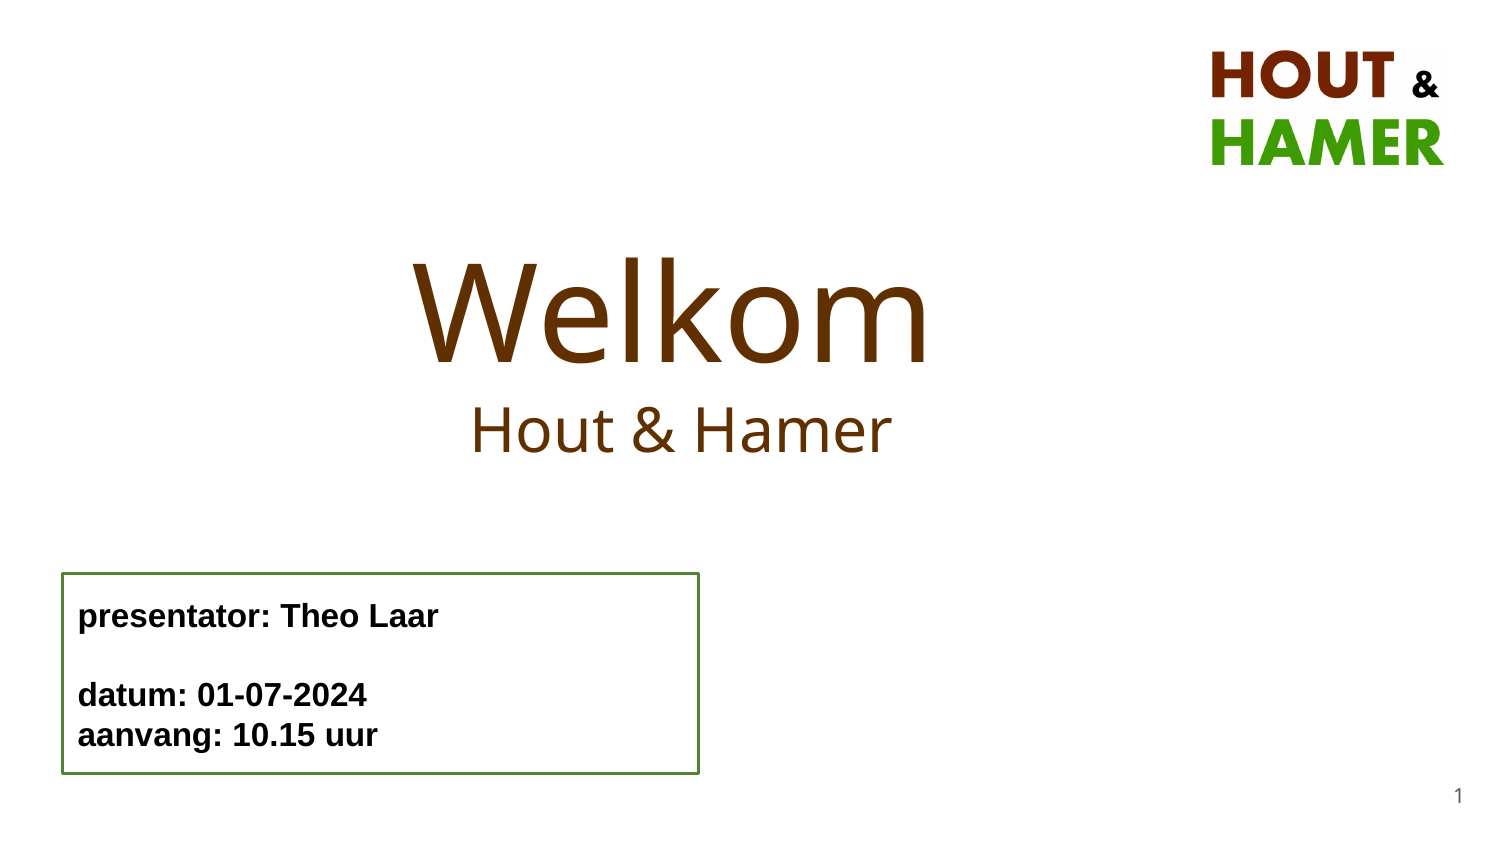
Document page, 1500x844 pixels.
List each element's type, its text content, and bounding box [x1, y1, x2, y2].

picture [1206, 47, 1450, 170]
slide_number 1 [1389, 764, 1480, 830]
title Welkom Hout & Hamer [74, 377, 1305, 481]
text_box presentator: Theo Laar datum: 01-07-2024 aanvang: 10.15 uur [62, 573, 699, 774]
subtitle [51, 234, 1449, 300]
